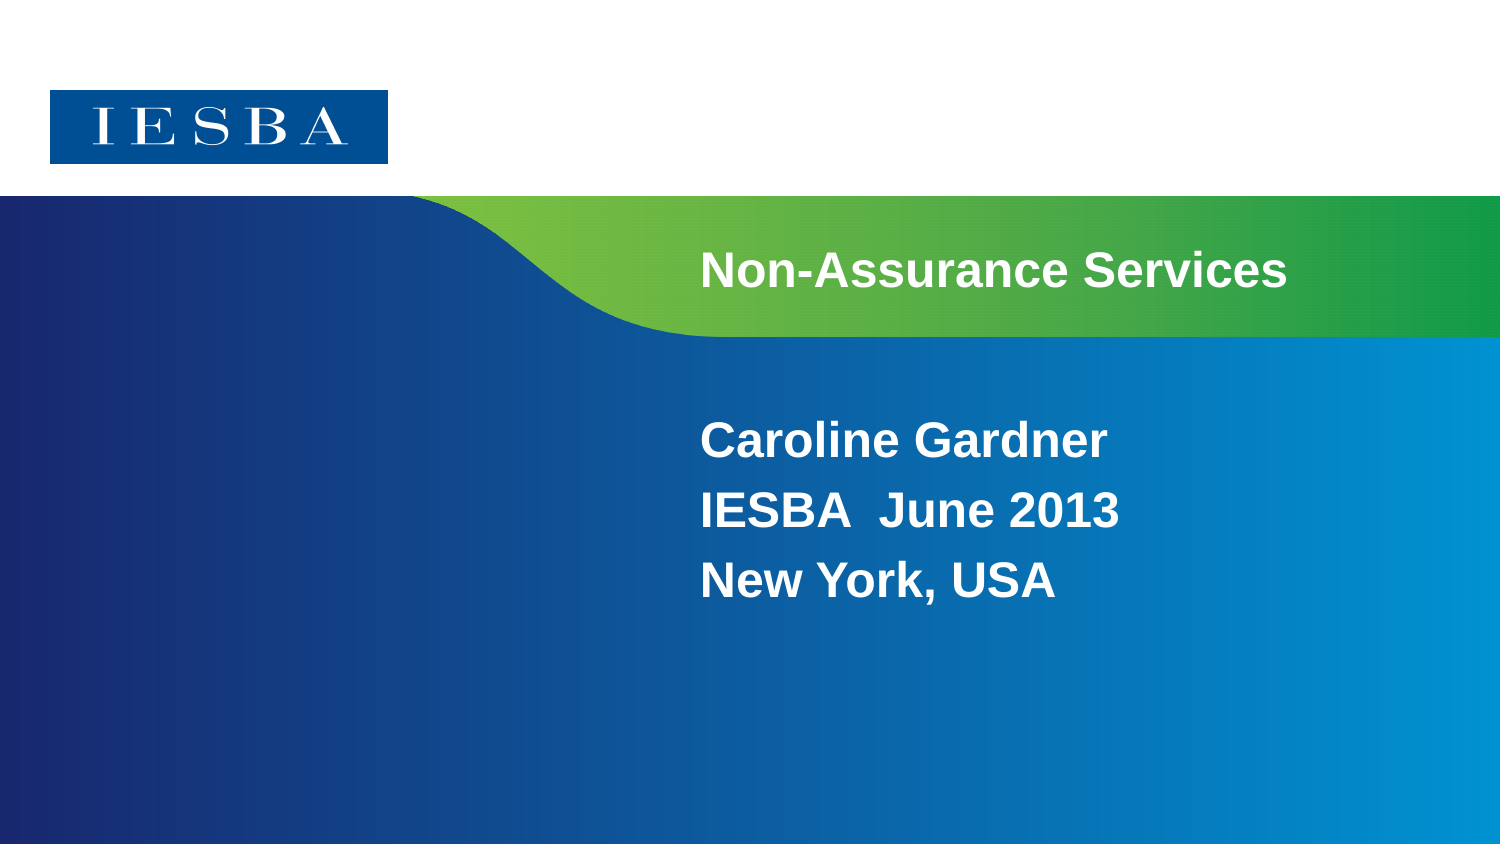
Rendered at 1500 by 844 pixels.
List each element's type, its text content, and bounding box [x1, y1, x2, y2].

picture [50, 90, 388, 164]
title Non-Assurance Services [699, 206, 1463, 329]
picture [412, 196, 1500, 337]
subtitle Caroline Gardner IESBA June 2013 New York, USA [699, 407, 1288, 624]
